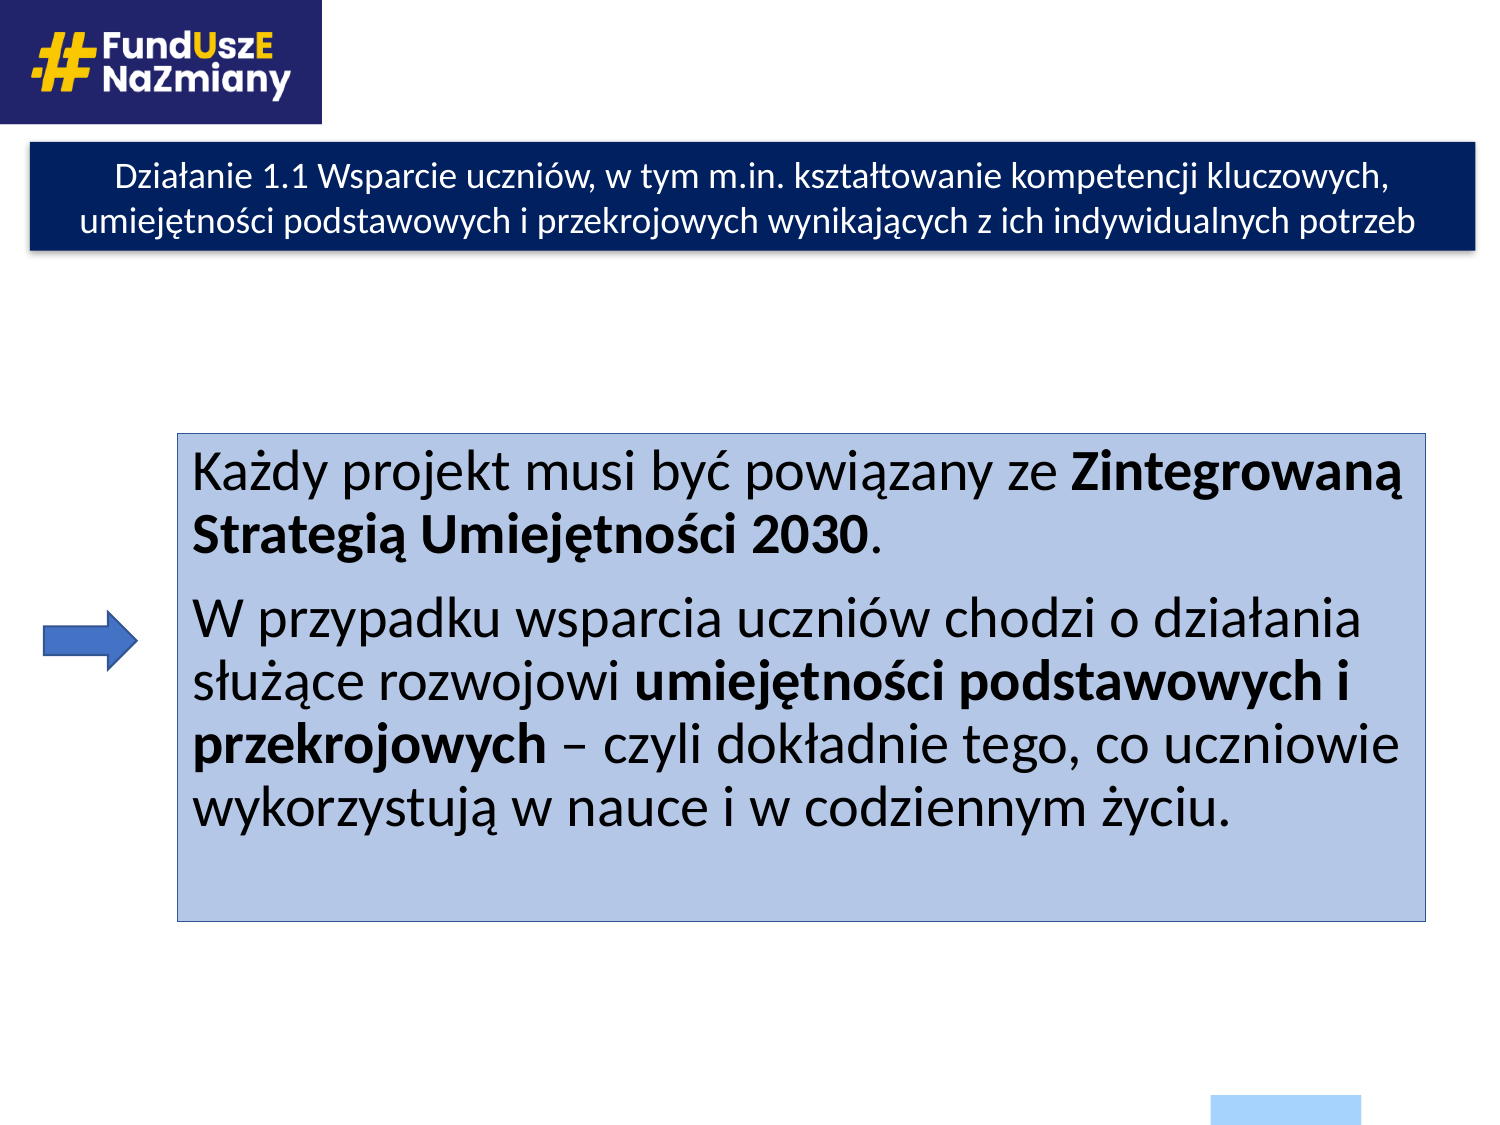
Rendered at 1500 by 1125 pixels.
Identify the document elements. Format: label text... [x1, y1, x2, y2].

text_box Każdy projekt musi być powiązany ze Zintegrowaną Strategią Umiejętności 2030. W przypadku wsparcia uczniów chodzi o działania służące rozwojowi umiejętności podstawowych i przekrojowych – czyli dokładnie tego, co uczniowie wykorzystują w nauce i w codziennym życiu. [177, 433, 1426, 922]
text_box Działanie 1.1 Wsparcie uczniów, w tym m.in. kształtowanie kompetencji kluczowych, umiejętności podstawowych i przekrojowych wynikających z ich indywidualnych potrzeb [29, 141, 1476, 251]
text_box [42, 609, 139, 672]
picture [0, 0, 1500, 1125]
